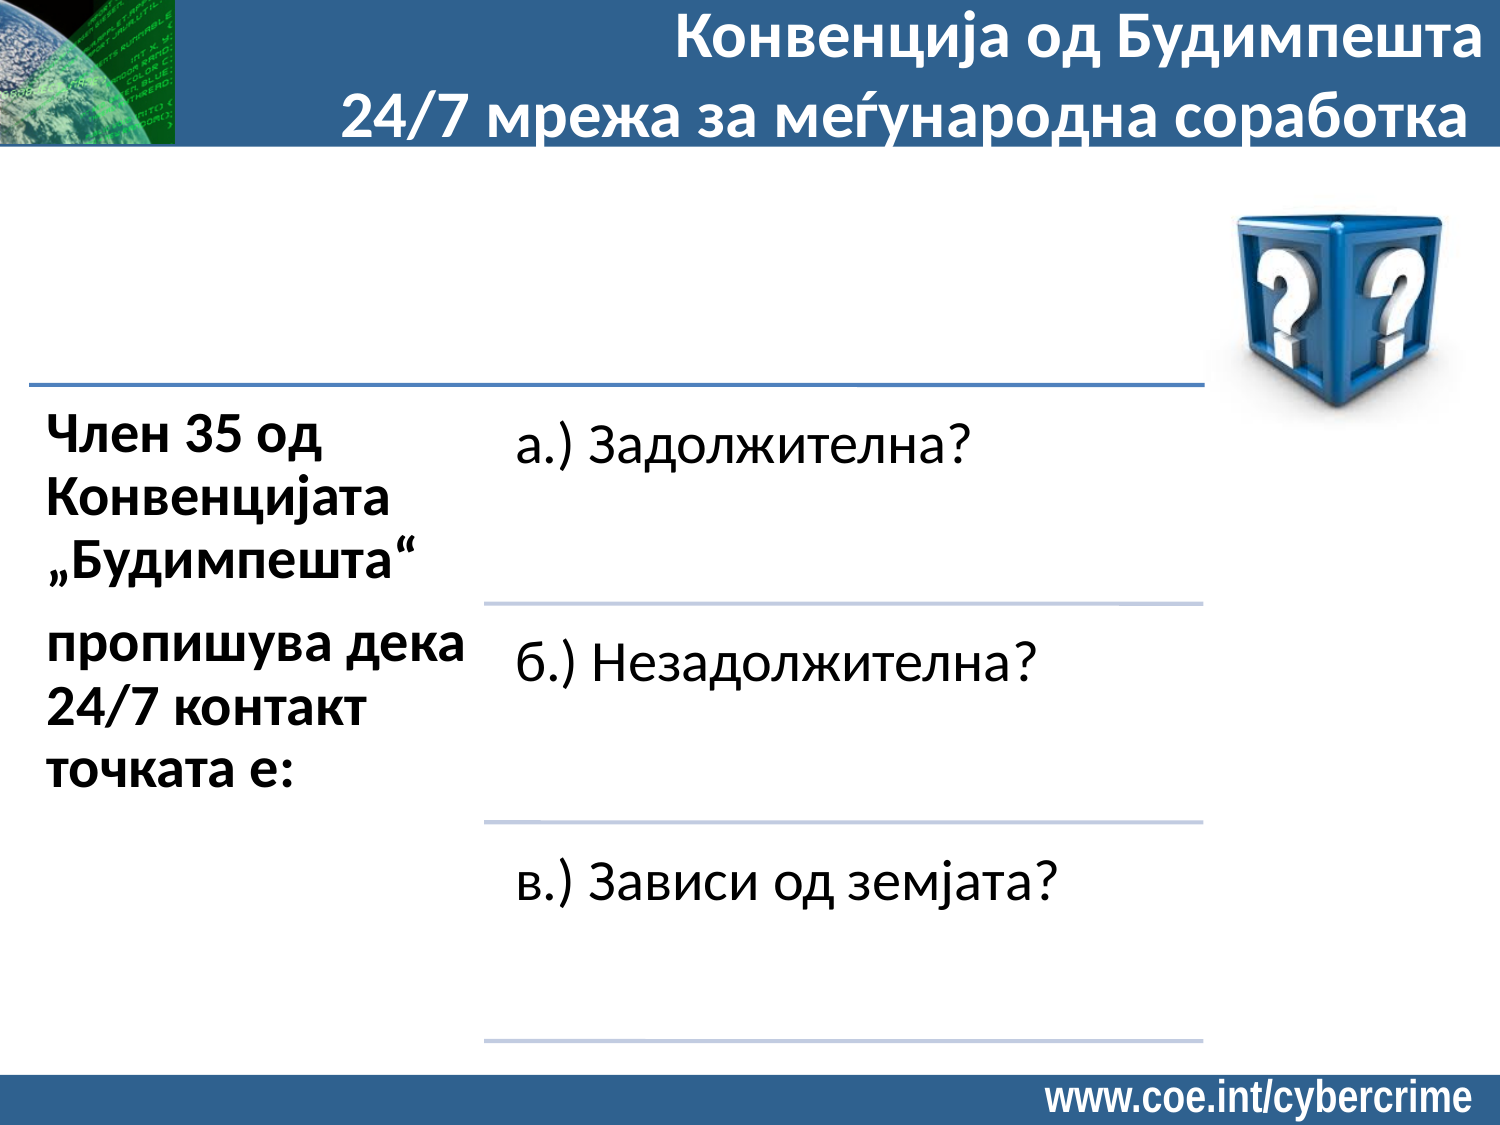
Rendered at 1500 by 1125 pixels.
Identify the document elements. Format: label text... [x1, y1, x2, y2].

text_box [28, 384, 1205, 1052]
picture [1189, 154, 1481, 445]
text_box Конвенција од Будимпешта 24/7 мрежа за меѓународна соработка [177, 0, 1500, 149]
text_box [0, 1073, 1030, 1125]
picture [0, 0, 175, 144]
text_box www.coe.int/cybercrime [1030, 1059, 1500, 1125]
